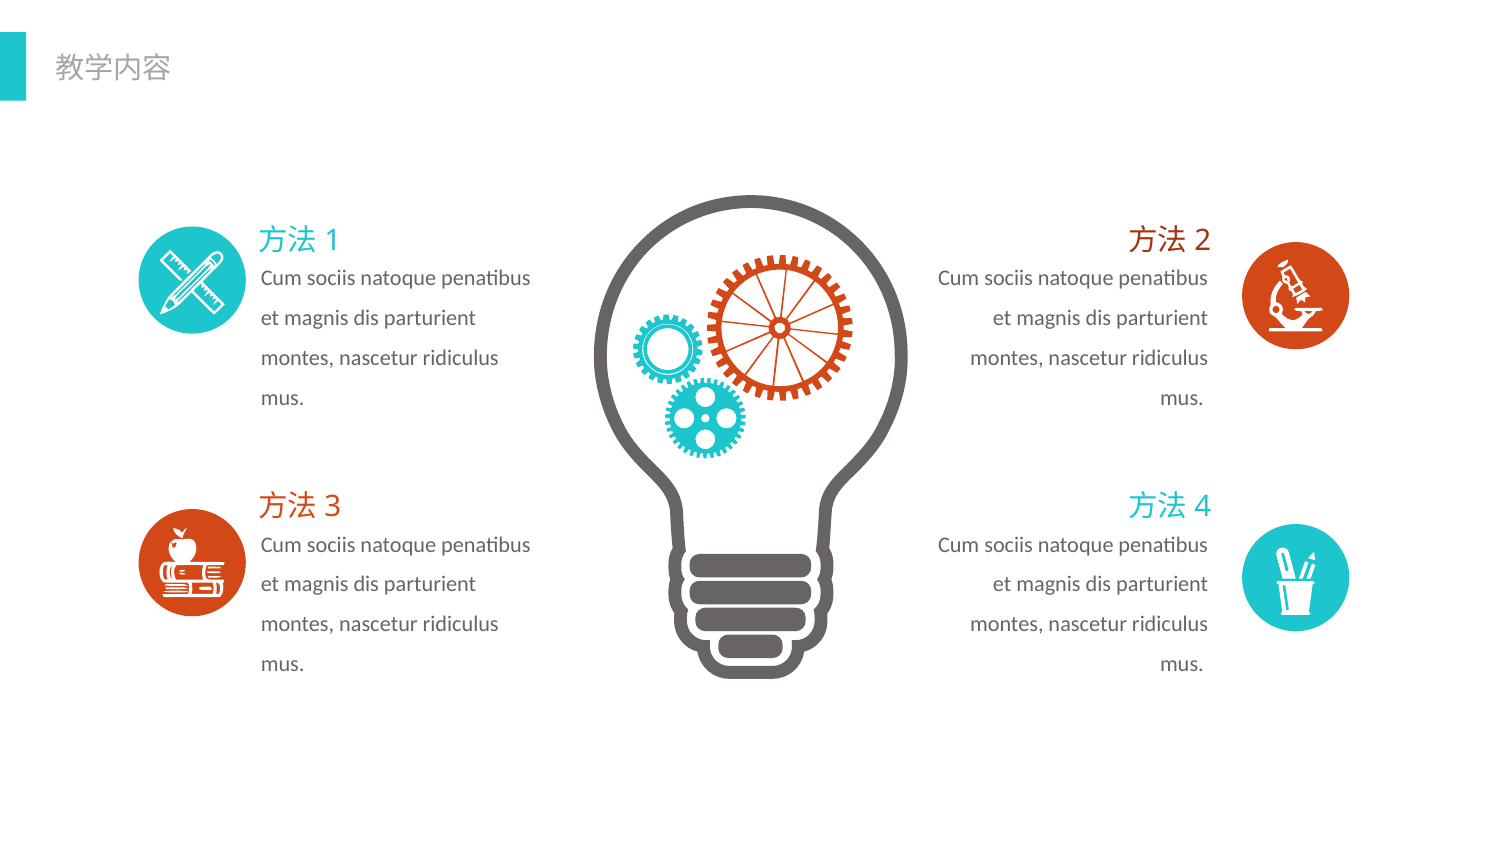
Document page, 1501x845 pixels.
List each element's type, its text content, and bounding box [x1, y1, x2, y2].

text_box 方法1 [243, 213, 357, 264]
text_box Cum sociis natoque penatibus et magnis dis parturient montes, nascetur ridiculus mus. [245, 242, 562, 418]
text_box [138, 226, 246, 334]
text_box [1242, 242, 1350, 350]
text_box 方法2 [1113, 213, 1227, 264]
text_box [138, 509, 246, 617]
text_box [593, 195, 909, 679]
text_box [1242, 524, 1350, 632]
text_box 方法3 [243, 479, 357, 531]
text_box Cum sociis natoque penatibus et magnis dis parturient montes, nascetur ridiculus mus. [907, 508, 1224, 684]
text_box Cum sociis natoque penatibus et magnis dis parturient montes, nascetur ridiculus mus. [245, 508, 562, 684]
text_box Cum sociis natoque penatibus et magnis dis parturient montes, nascetur ridiculus mus. [909, 242, 1224, 418]
text_box 方法4 [1113, 479, 1227, 531]
